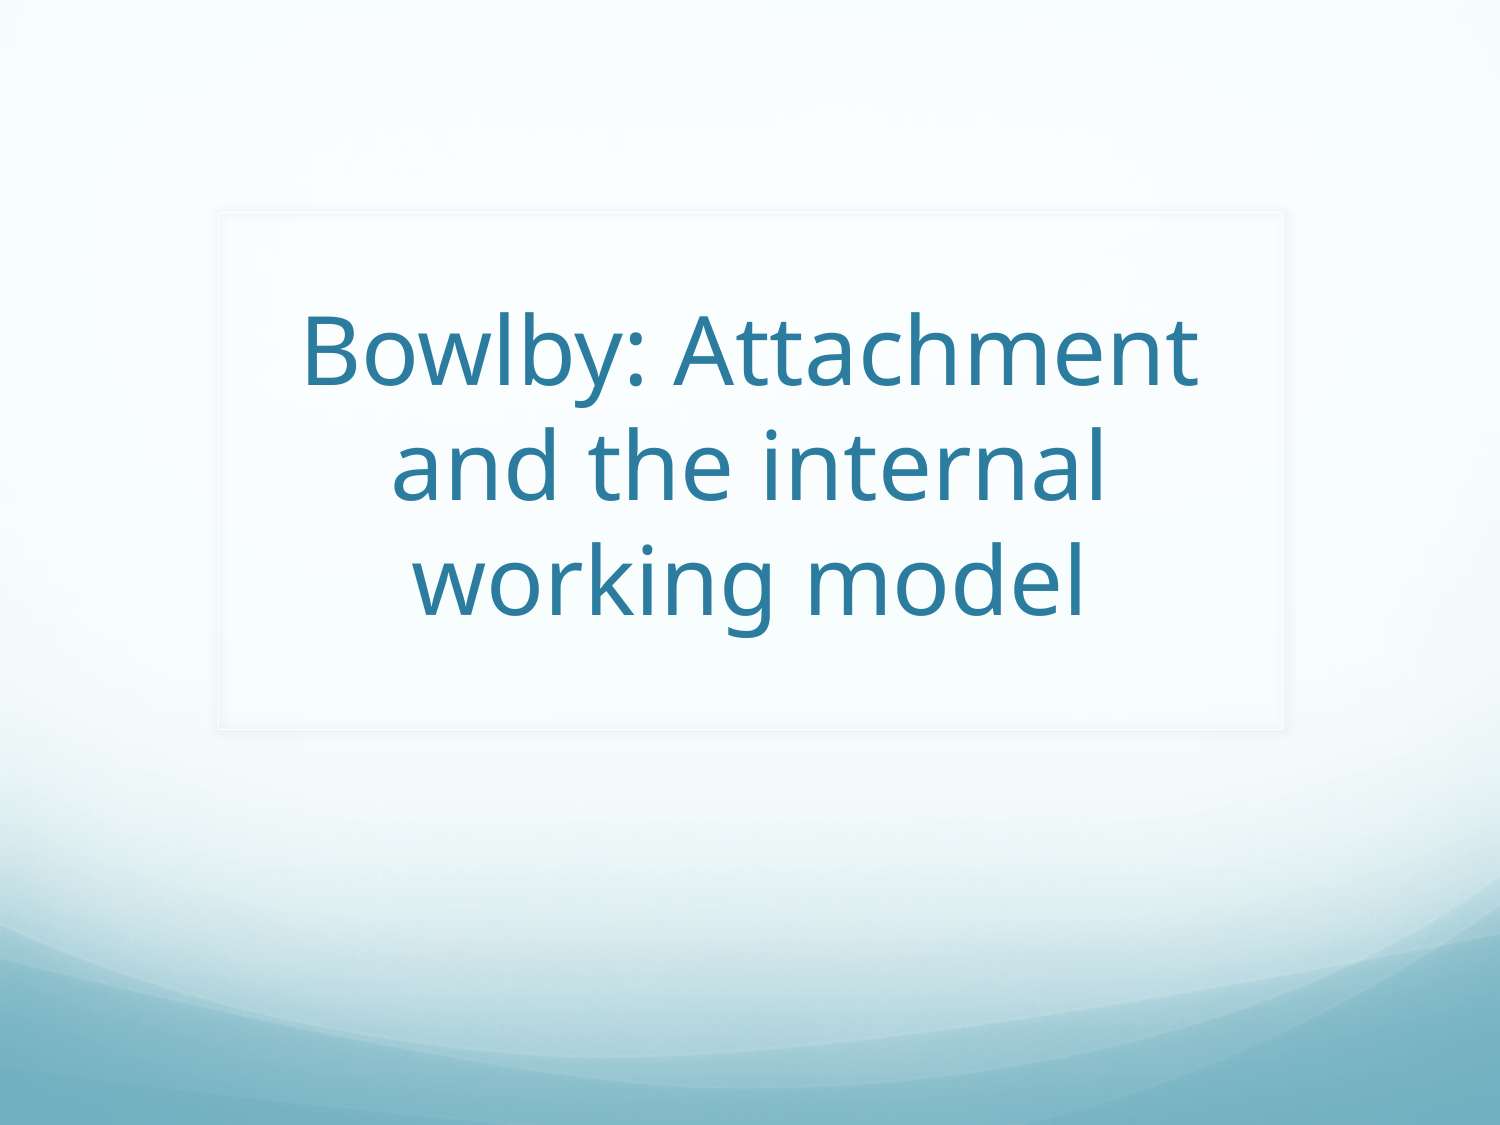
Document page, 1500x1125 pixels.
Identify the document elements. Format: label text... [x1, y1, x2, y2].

title Bowlby: Attachment and the internal working model [217, 249, 1283, 643]
